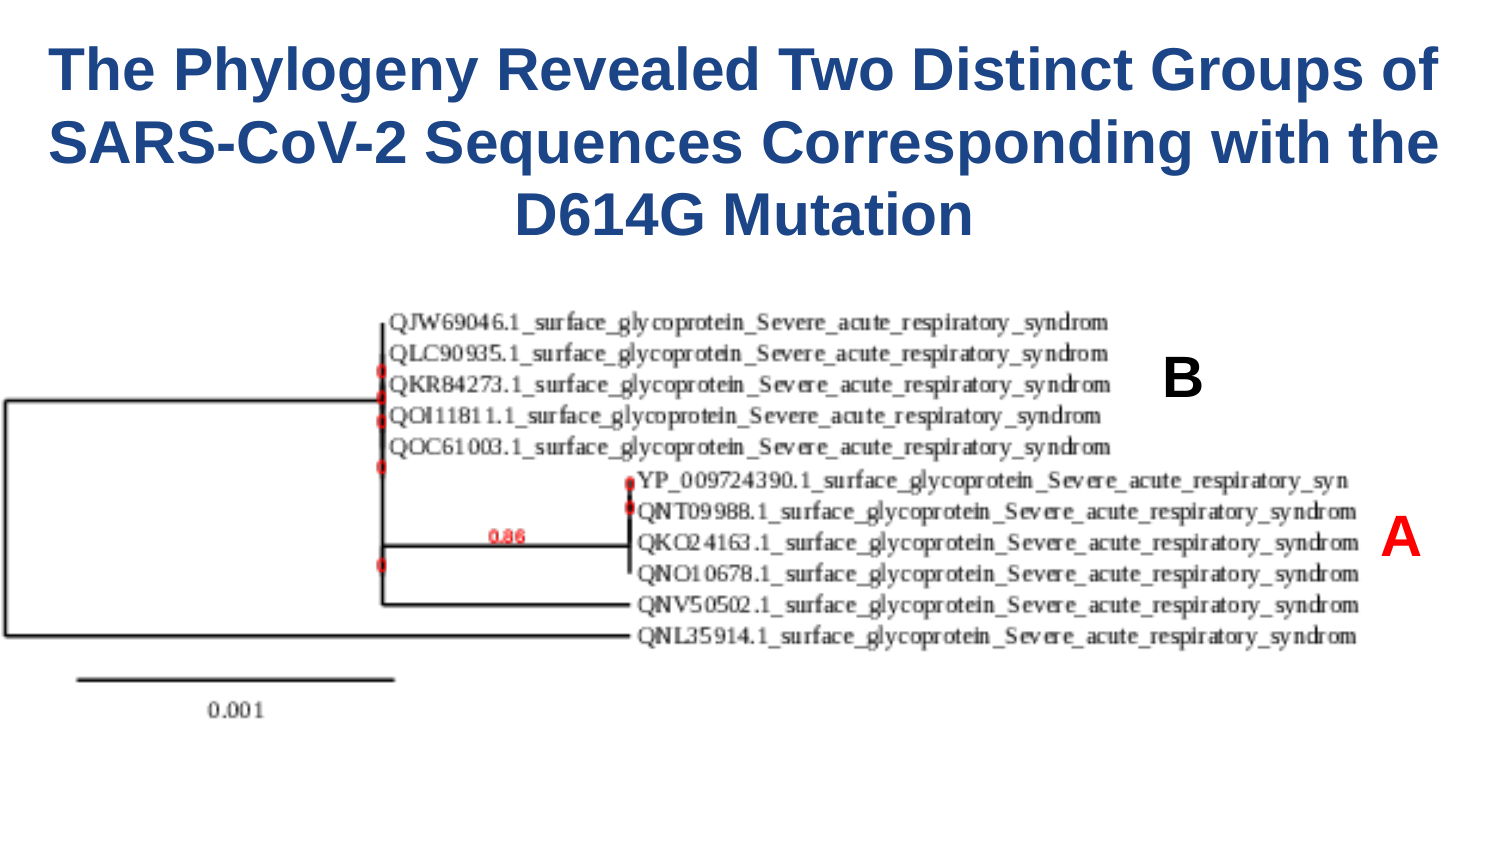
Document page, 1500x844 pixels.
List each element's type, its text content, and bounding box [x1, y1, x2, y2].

picture [0, 302, 1398, 733]
title The Phylogeny Revealed Two Distinct Groups of SARS-CoV-2 Sequences Corresponding with the D614G Mutation [0, 15, 1491, 241]
text_box A [1402, 483, 1490, 581]
